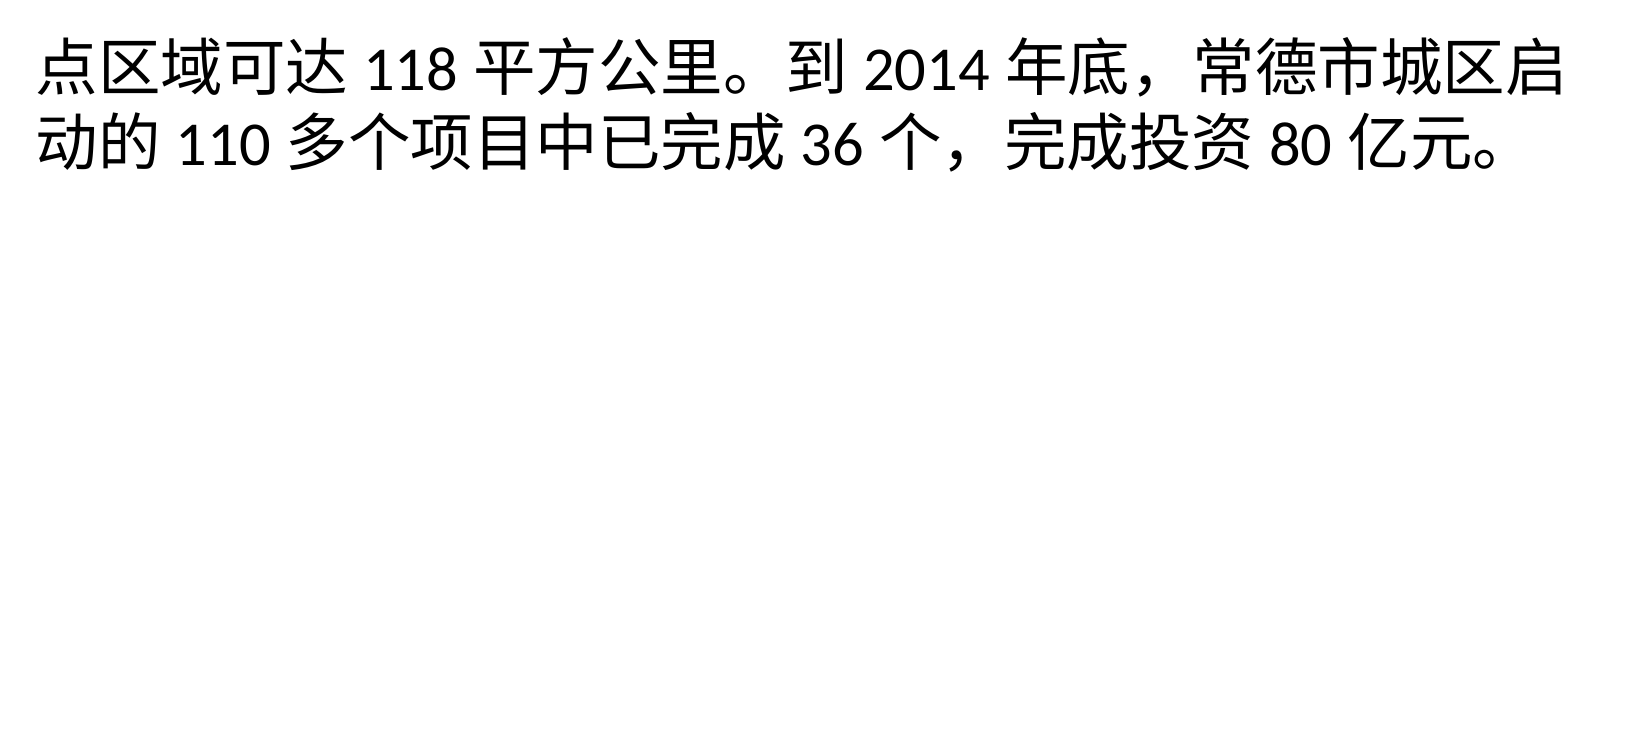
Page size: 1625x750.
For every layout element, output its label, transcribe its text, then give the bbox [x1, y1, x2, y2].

text_box 点区域可达118平方公里。到2014年底，常德市城区启动的110多个项目中已完成36个，完成投资80亿元。 [20, 20, 1604, 186]
